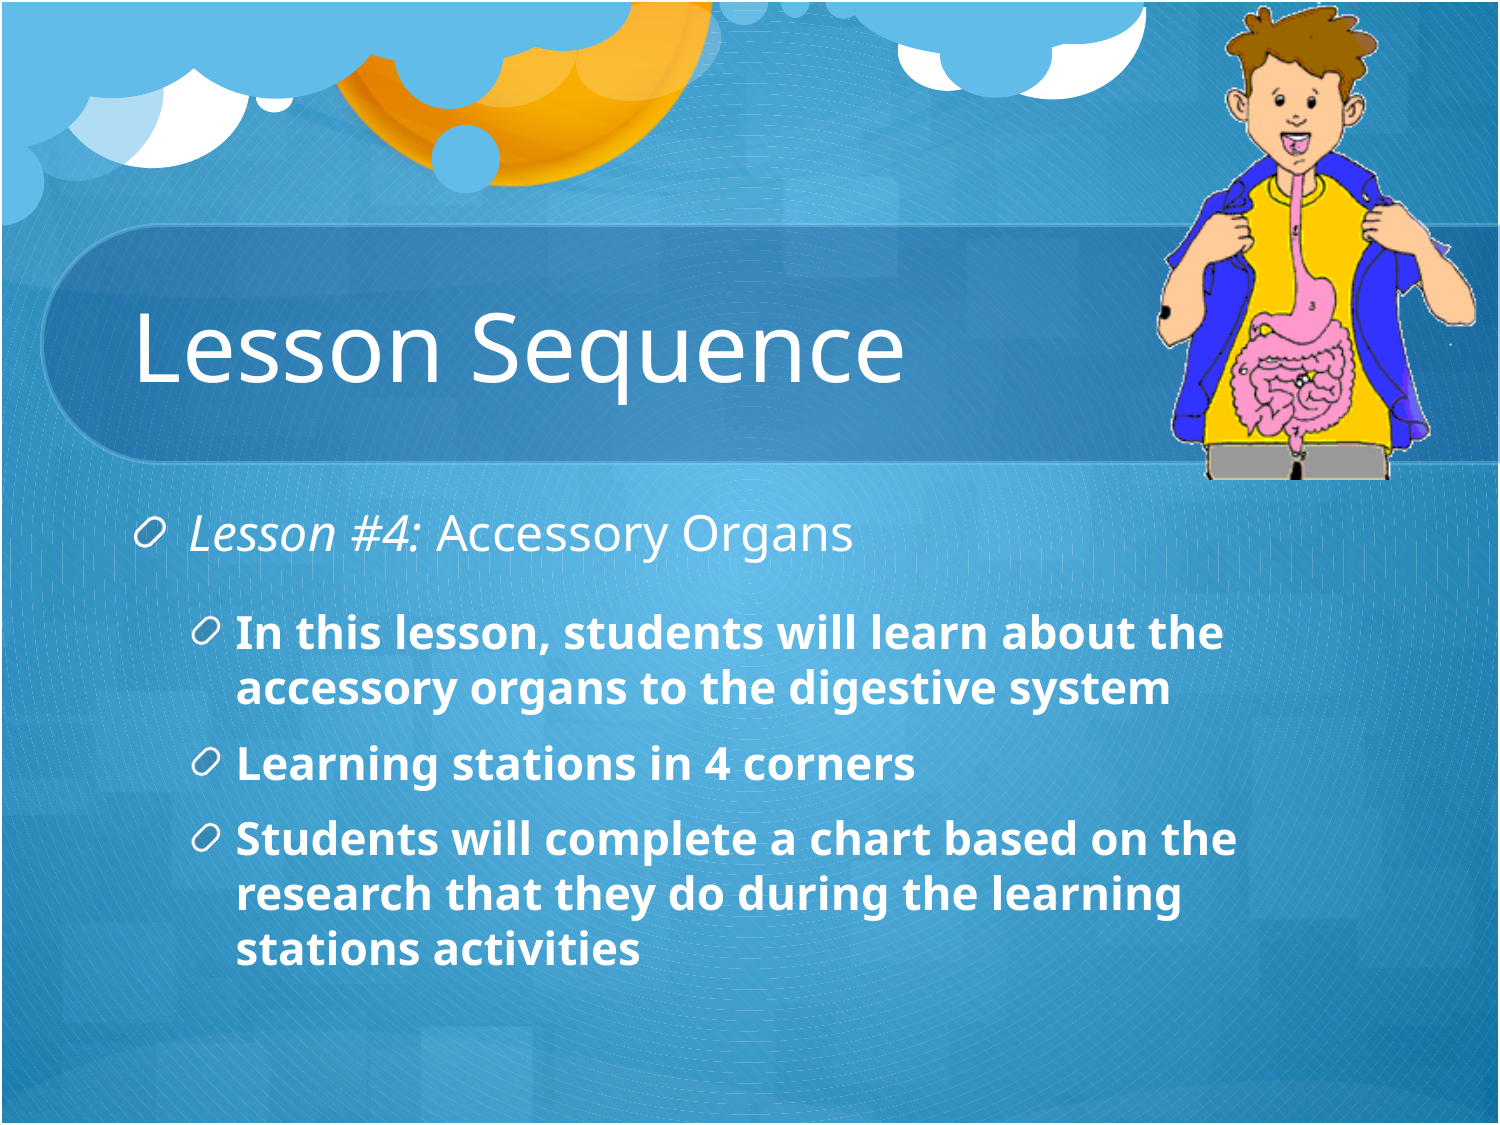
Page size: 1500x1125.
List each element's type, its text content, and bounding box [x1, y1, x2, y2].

title Lesson Sequence [116, 224, 1148, 463]
picture [2, 0, 1498, 1123]
list Lesson #4: Accessory Organs In this lesson, students will learn about the accessory organs to the digestive system Learning stations in 4 corners Students will complete a chart based on the research that they do during the learning stations activities [116, 494, 1383, 1050]
